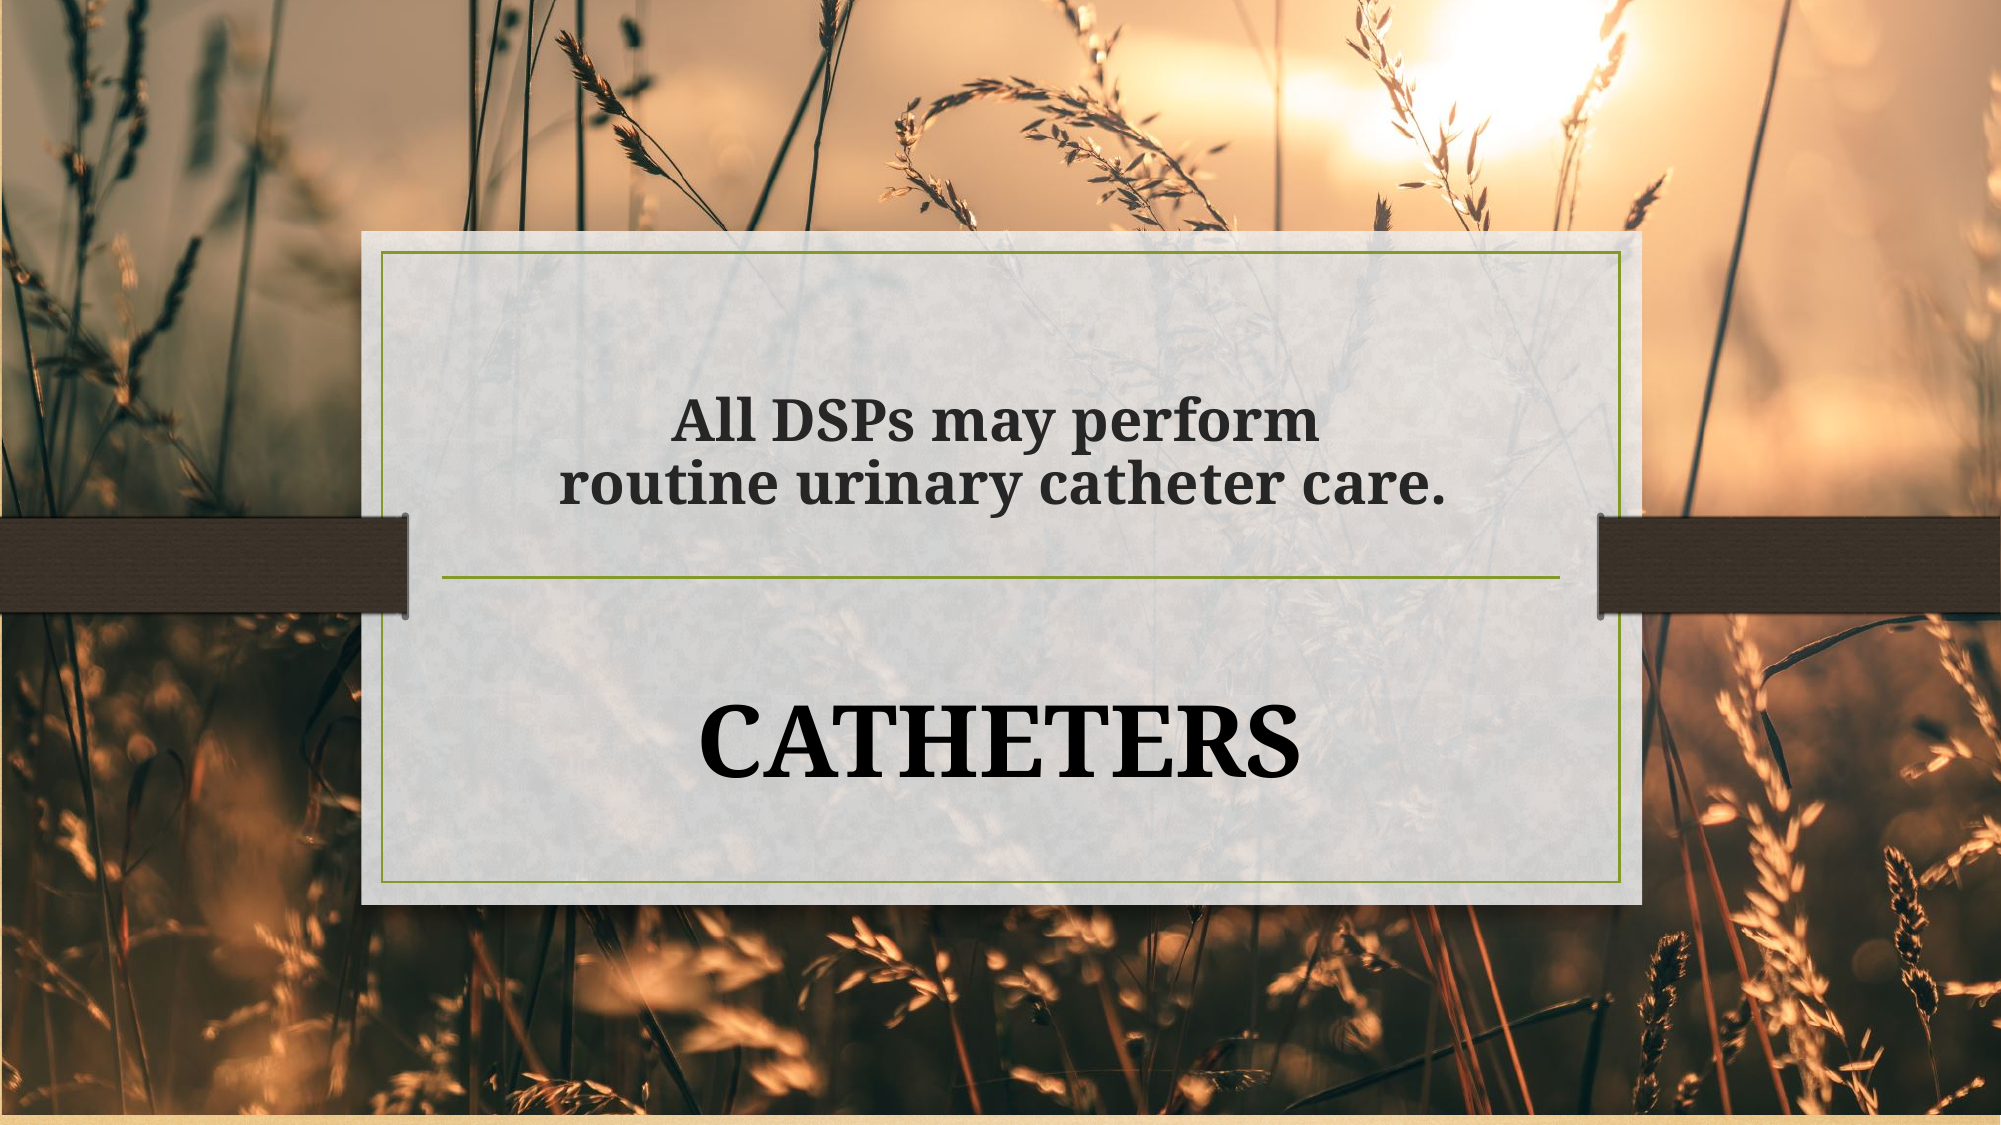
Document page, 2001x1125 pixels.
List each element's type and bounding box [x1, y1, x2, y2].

picture [0, 0, 2001, 1125]
text_box [0, 512, 2000, 621]
